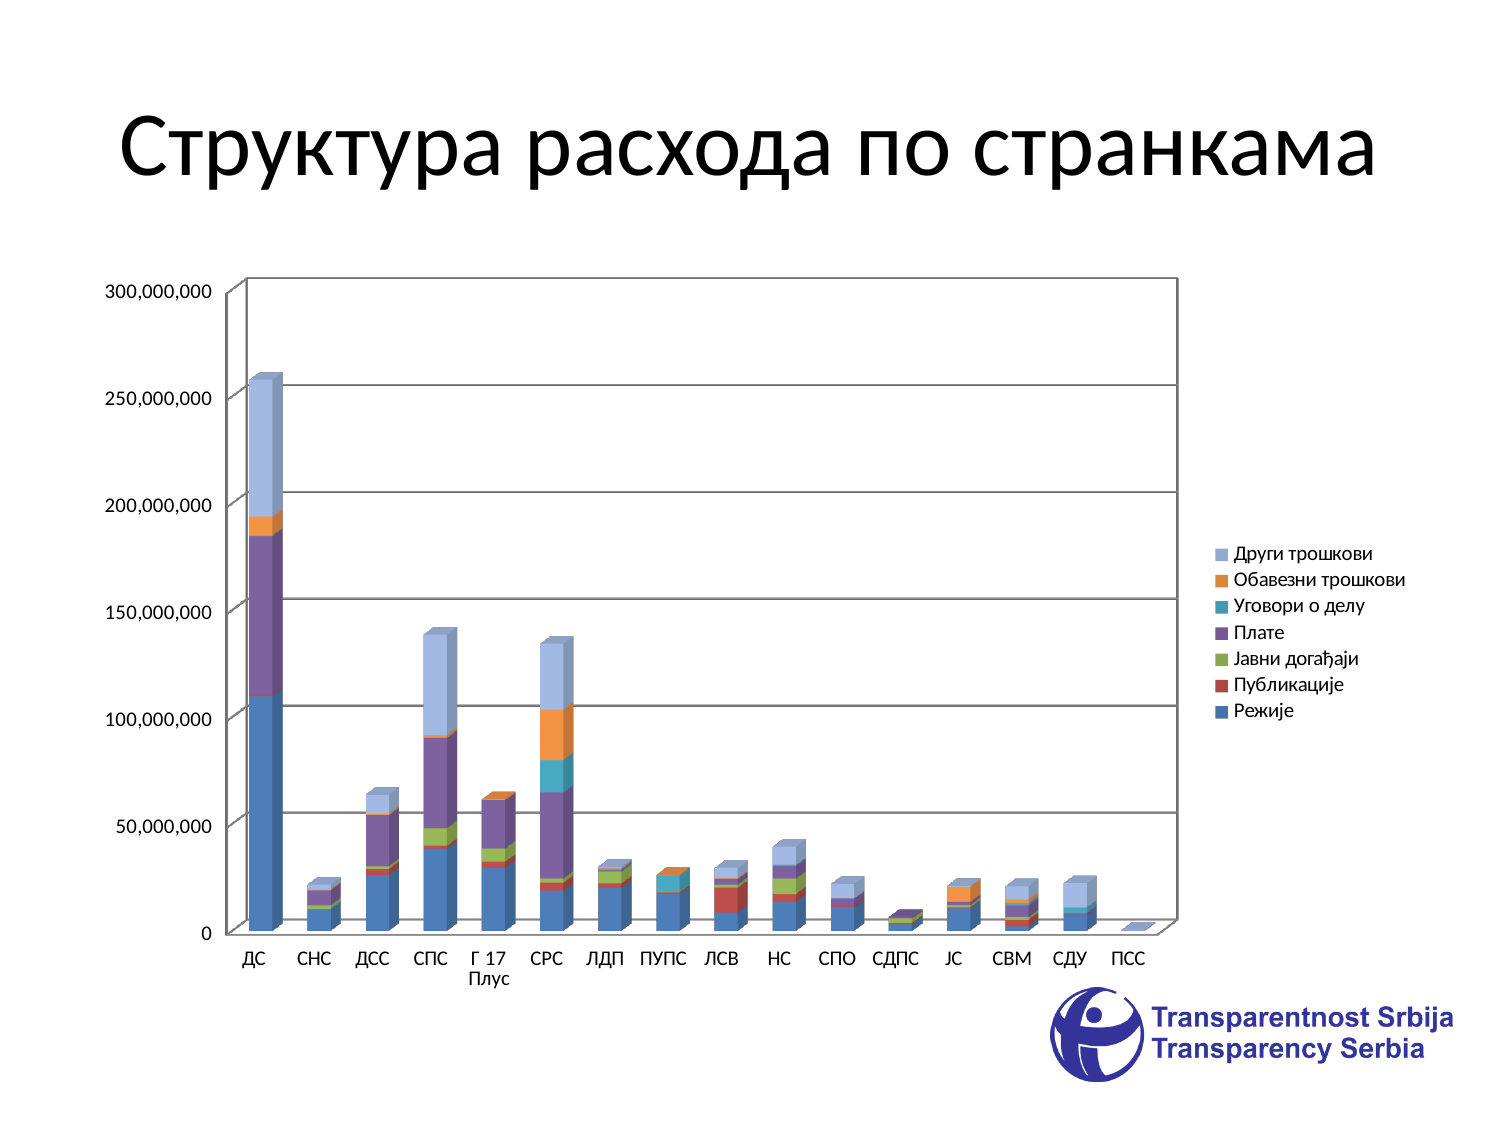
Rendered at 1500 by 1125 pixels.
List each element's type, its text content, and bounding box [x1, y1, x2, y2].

title Структура расхода по странкама [75, 45, 1425, 233]
picture [1050, 987, 1453, 1082]
chart [74, 262, 1426, 1006]
